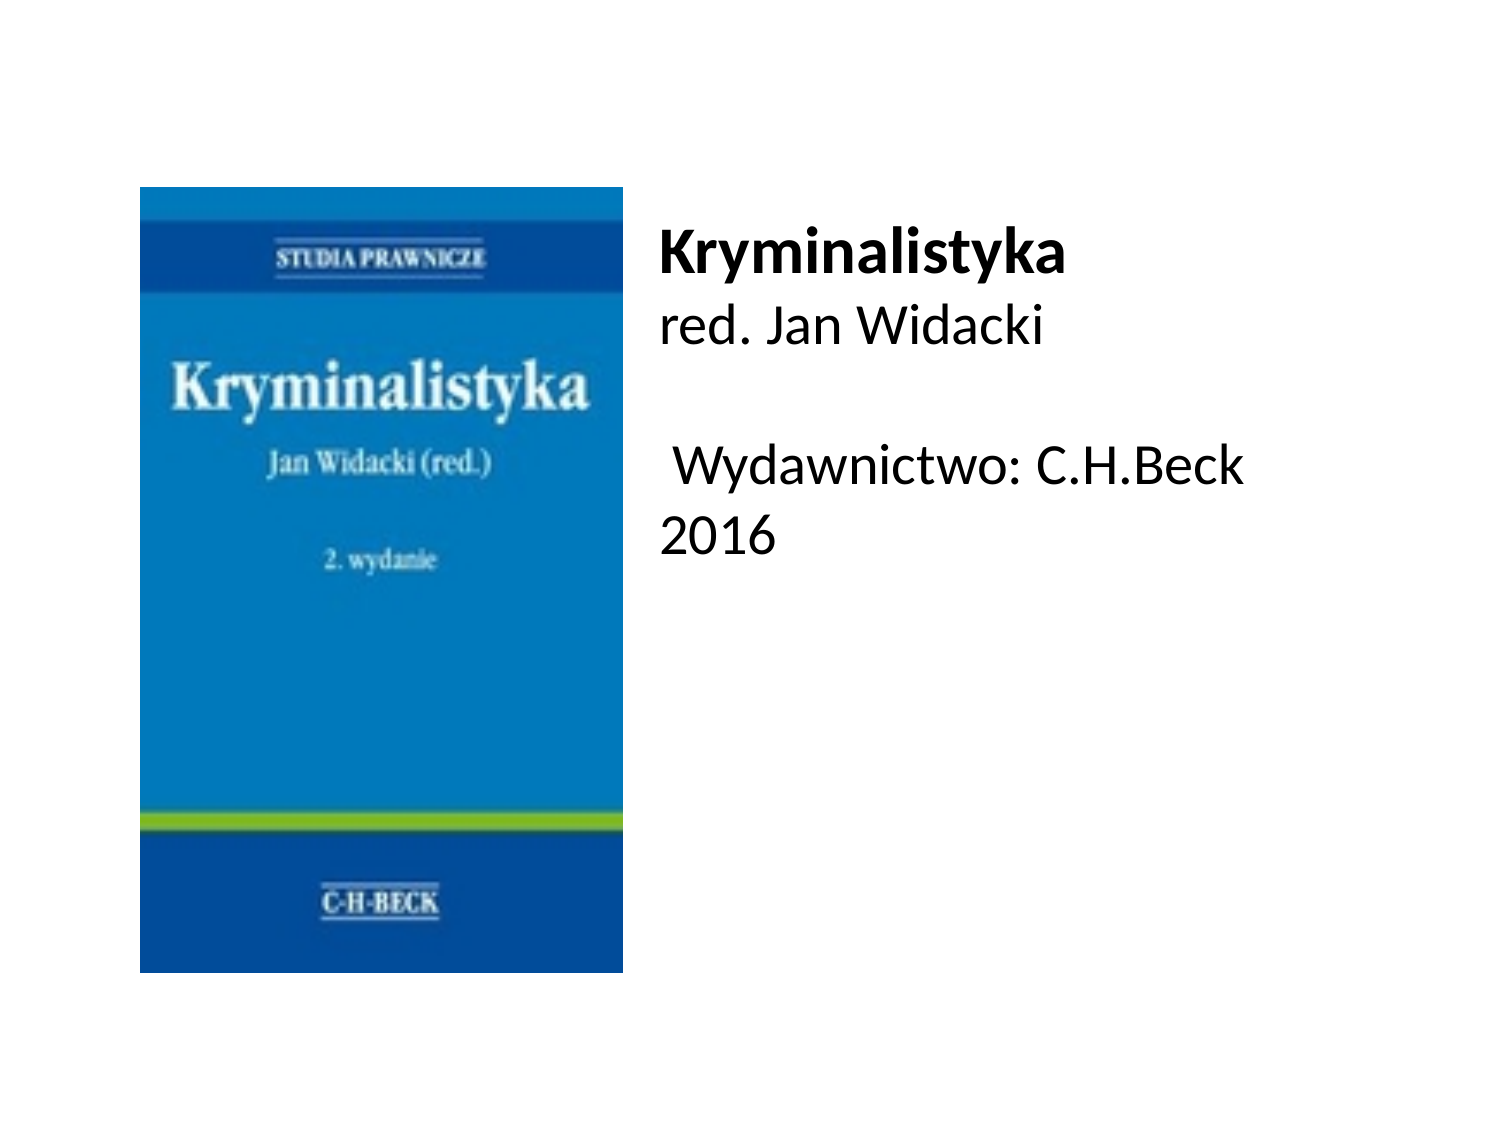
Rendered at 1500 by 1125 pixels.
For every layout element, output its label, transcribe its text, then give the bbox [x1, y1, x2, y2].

picture [140, 809, 623, 973]
text_box Kryminalistyka red. Jan Widacki Wydawnictwo: C.H.Beck 2016 [644, 199, 1395, 784]
picture [140, 187, 623, 798]
